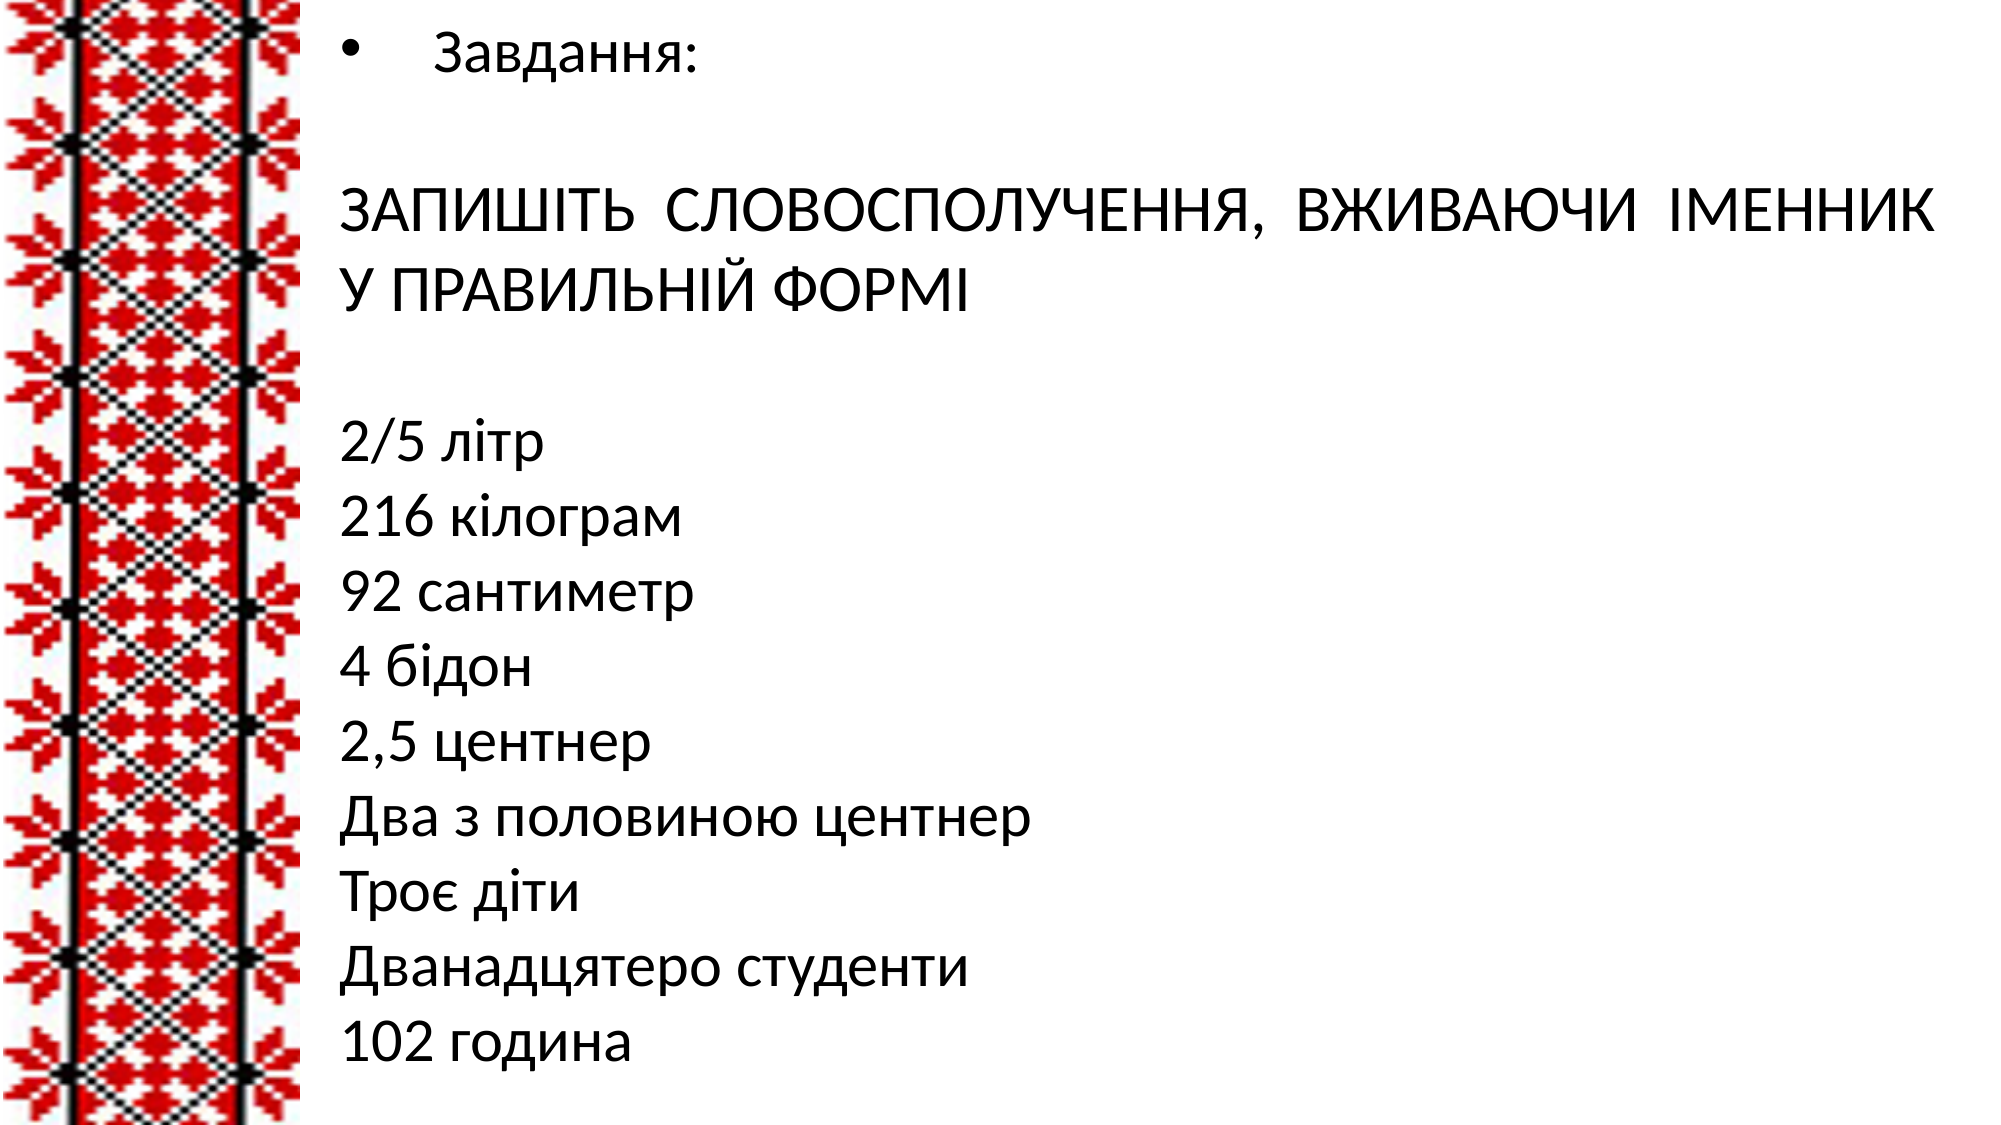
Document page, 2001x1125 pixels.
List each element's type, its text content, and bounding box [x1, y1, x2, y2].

text_box Завдання: ЗАПИШІТЬ СЛОВОСПОЛУЧЕННЯ, ВЖИВАЮЧИ ІМЕННИК У ПРАВИЛЬНІЙ ФОРМІ 2/5 літр 216 кілограм 92 сантиметр 4 бідон 2,5 центнер Два з половиною центнер Троє діти Дванадцятеро студенти 102 година [325, 2, 1952, 1082]
picture [3, 0, 300, 1125]
